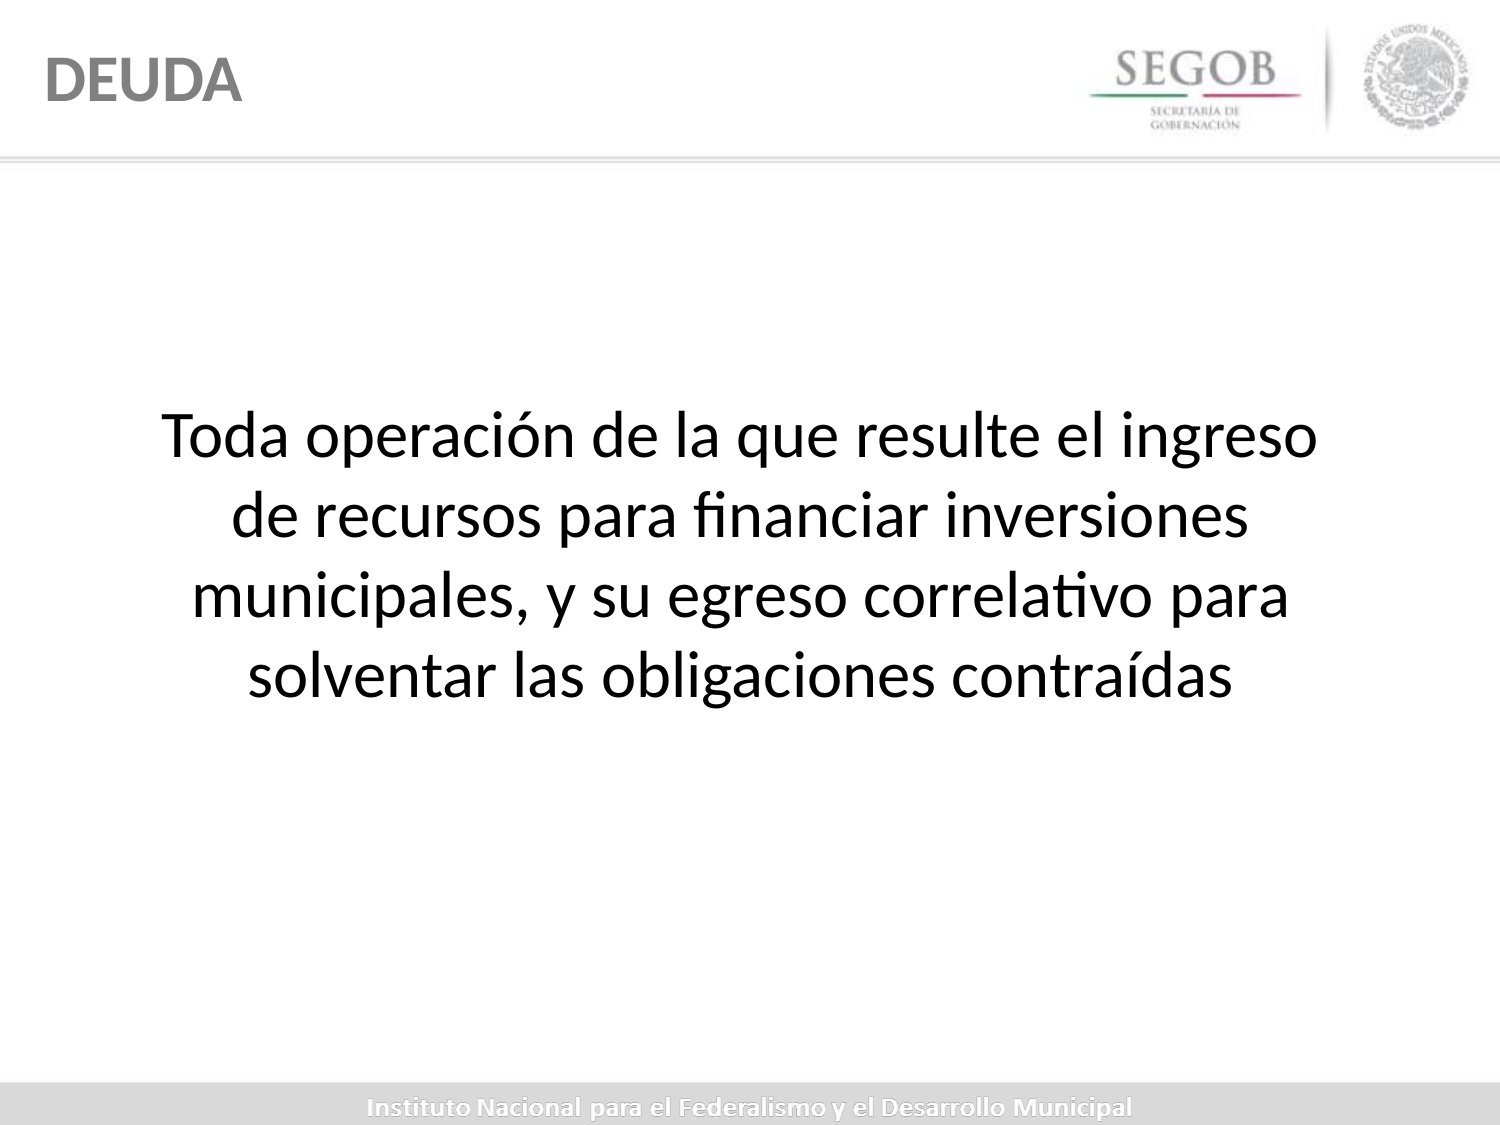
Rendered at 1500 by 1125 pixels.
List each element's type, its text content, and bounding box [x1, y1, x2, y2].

list Toda operación de la que resulte el ingreso de recursos para financiar inversiones municipales, y su egreso correlativo para solventar las obligaciones contraídas [117, 290, 1365, 811]
text_box DEUDA [29, 42, 1022, 122]
picture [0, 0, 1500, 1125]
